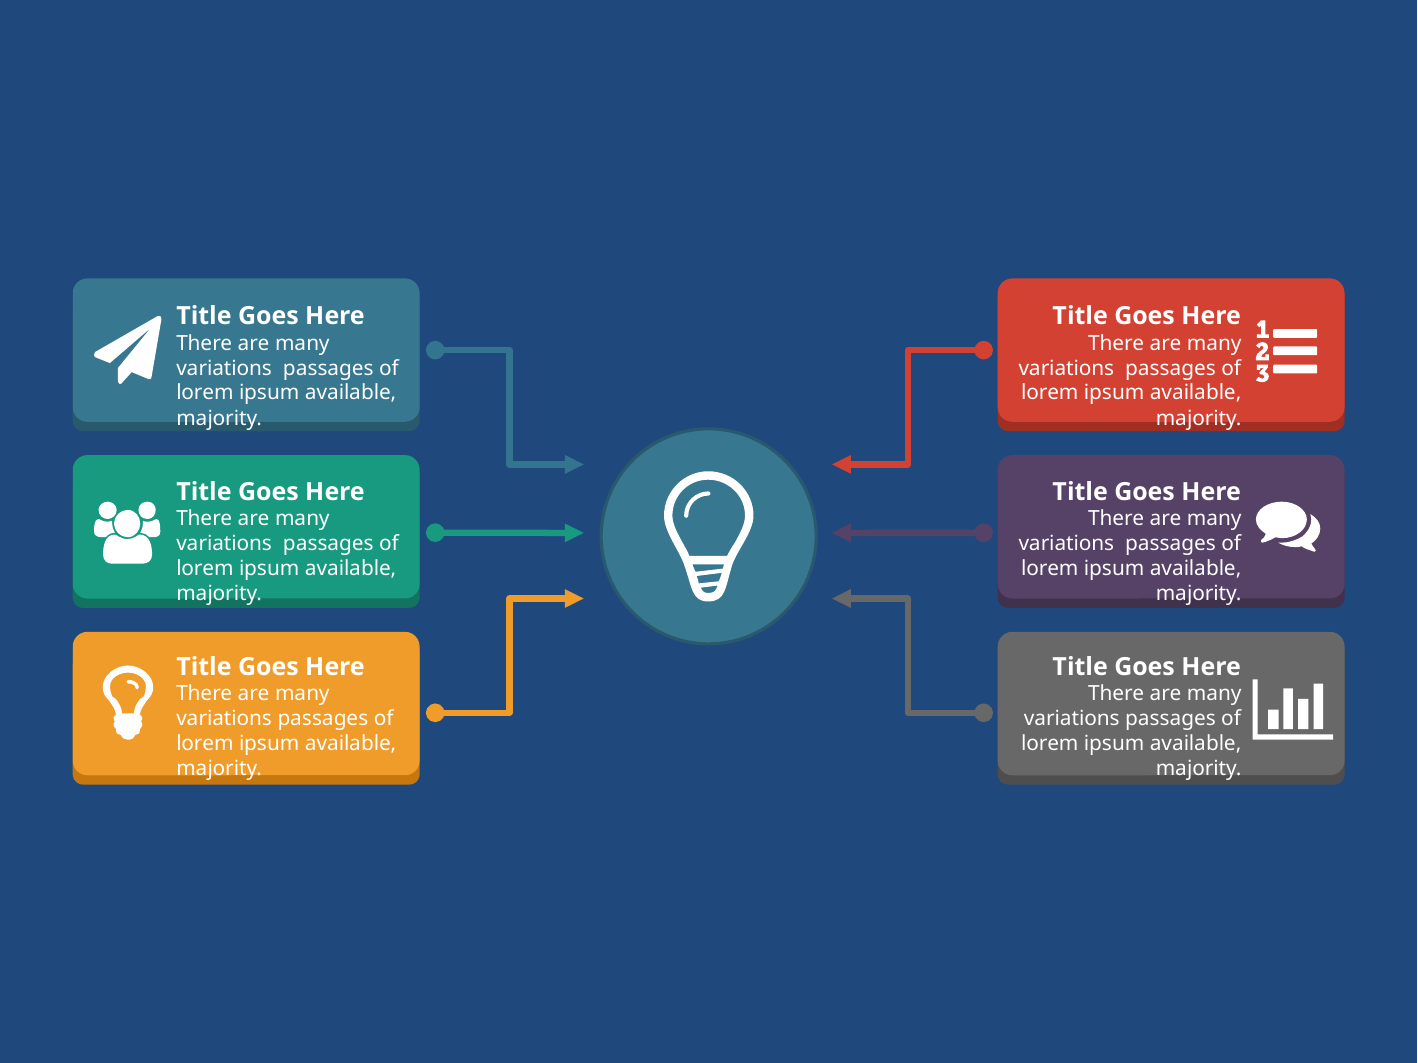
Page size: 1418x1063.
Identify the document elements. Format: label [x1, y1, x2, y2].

text_box [997, 278, 1345, 432]
text_box [997, 631, 1345, 785]
text_box [434, 598, 584, 714]
text_box [72, 454, 420, 609]
text_box [72, 278, 420, 432]
text_box [600, 428, 817, 645]
text_box [72, 631, 420, 785]
text_box [831, 598, 984, 714]
text_box [434, 349, 584, 465]
text_box [997, 454, 1345, 609]
text_box [831, 349, 984, 465]
